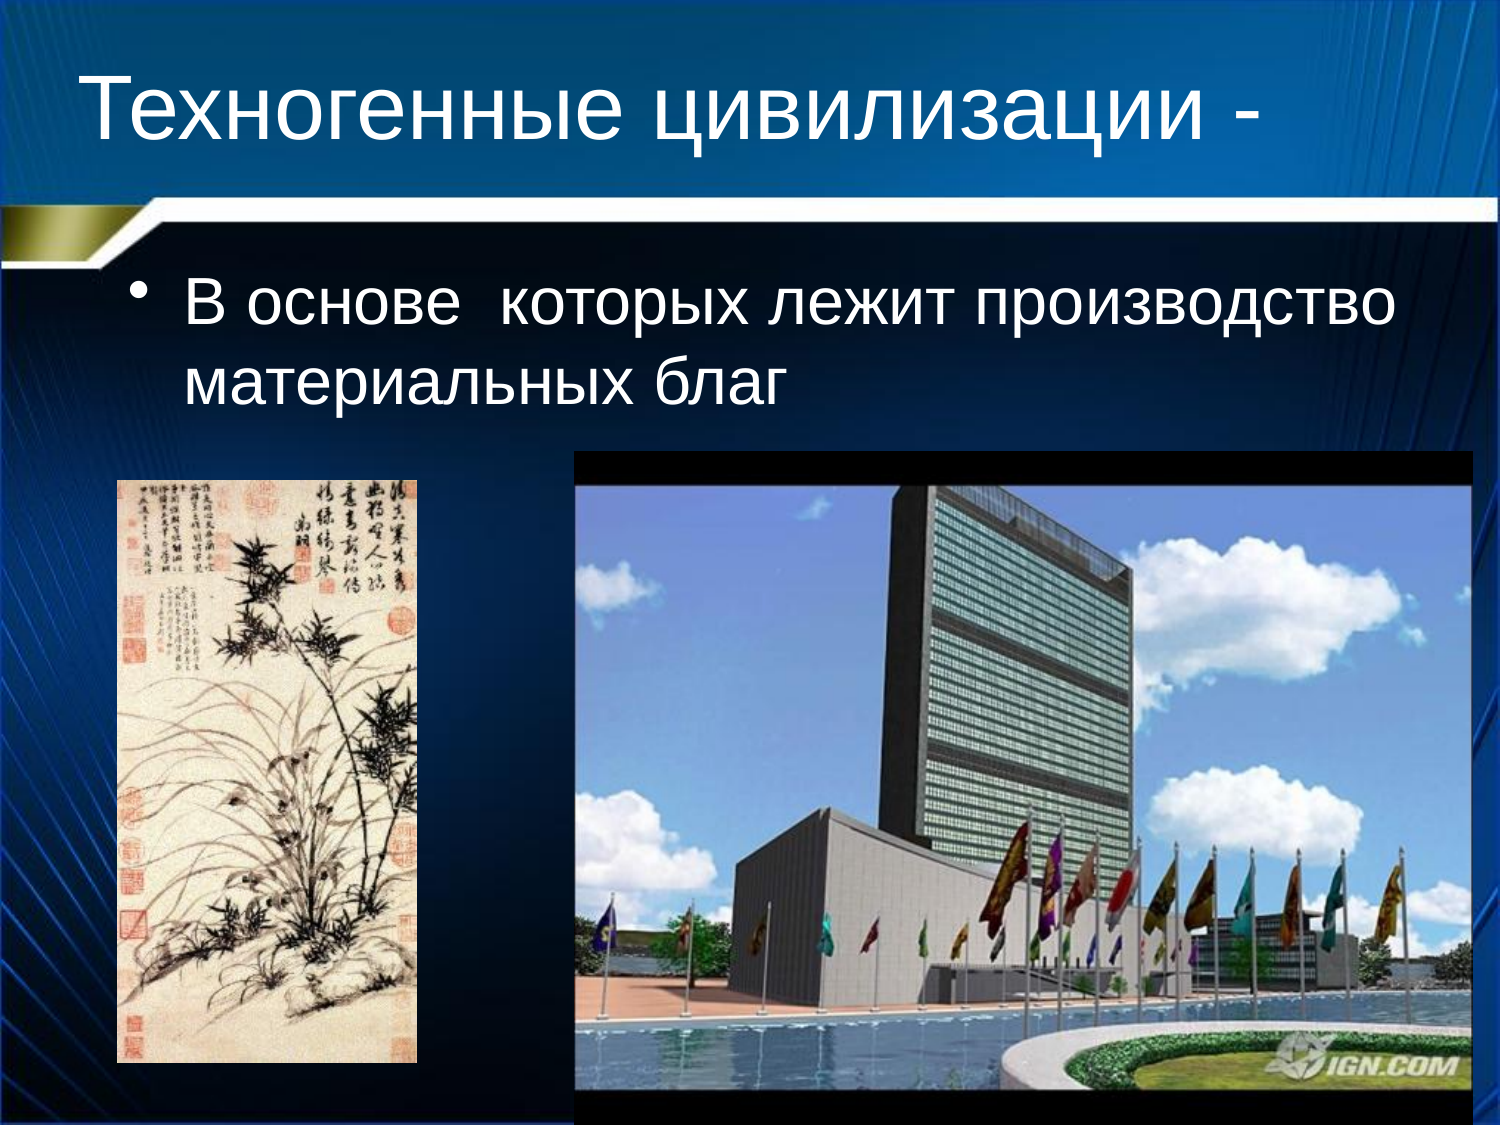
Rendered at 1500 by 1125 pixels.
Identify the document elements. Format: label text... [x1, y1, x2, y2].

title Техногенные цивилизации - [62, 0, 1451, 206]
list В основе которых лежит производство материальных благ [112, 249, 1451, 446]
picture [0, 0, 1500, 1125]
